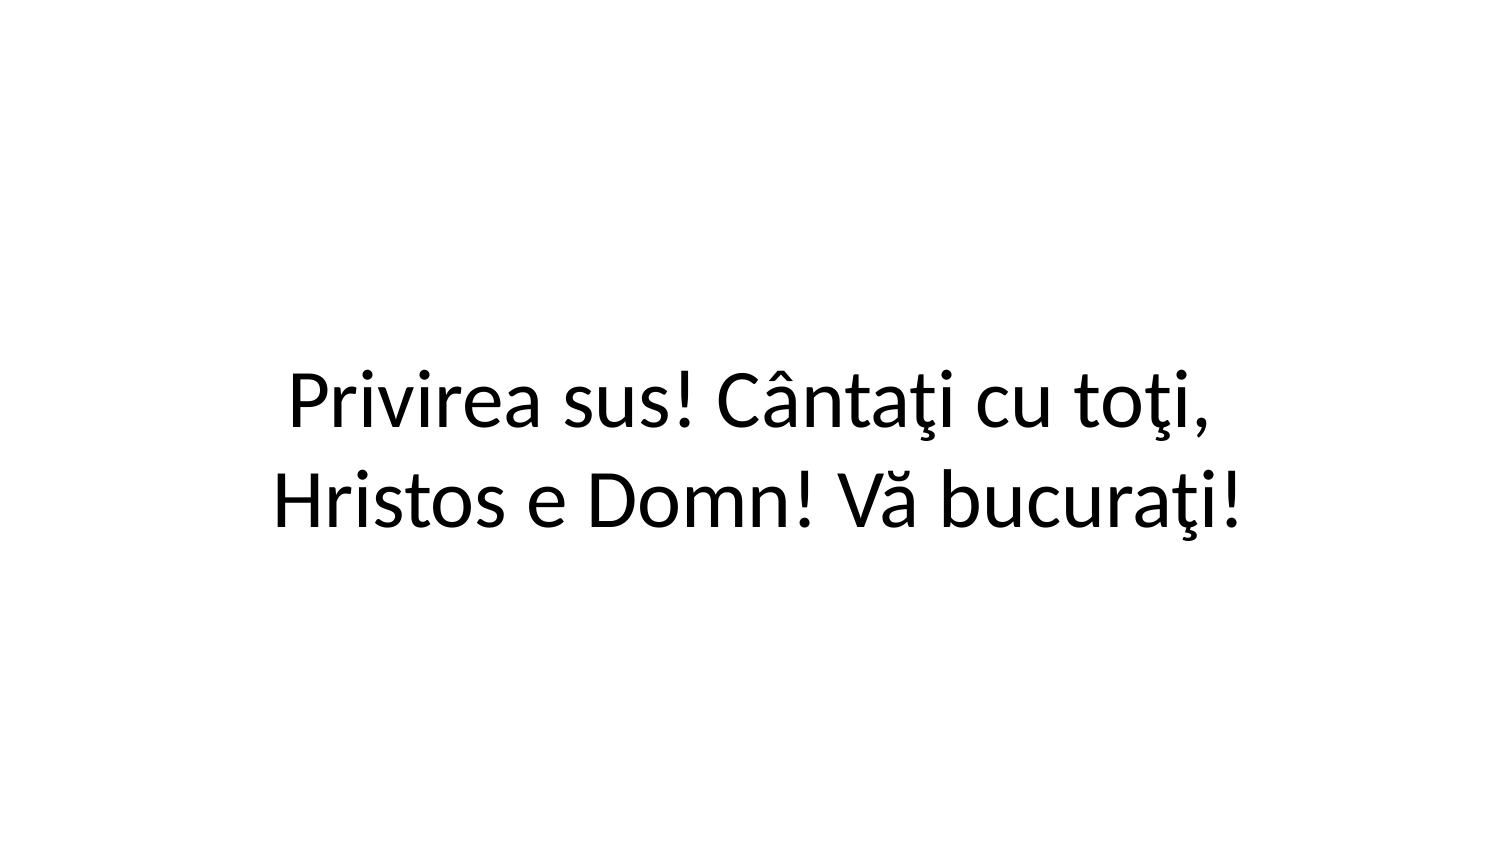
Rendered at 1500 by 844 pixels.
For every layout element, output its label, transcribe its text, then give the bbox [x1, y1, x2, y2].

text_box Privirea sus! Cântaţi cu toţi, Hristos e Domn! Vă bucuraţi! [239, 292, 1261, 552]
